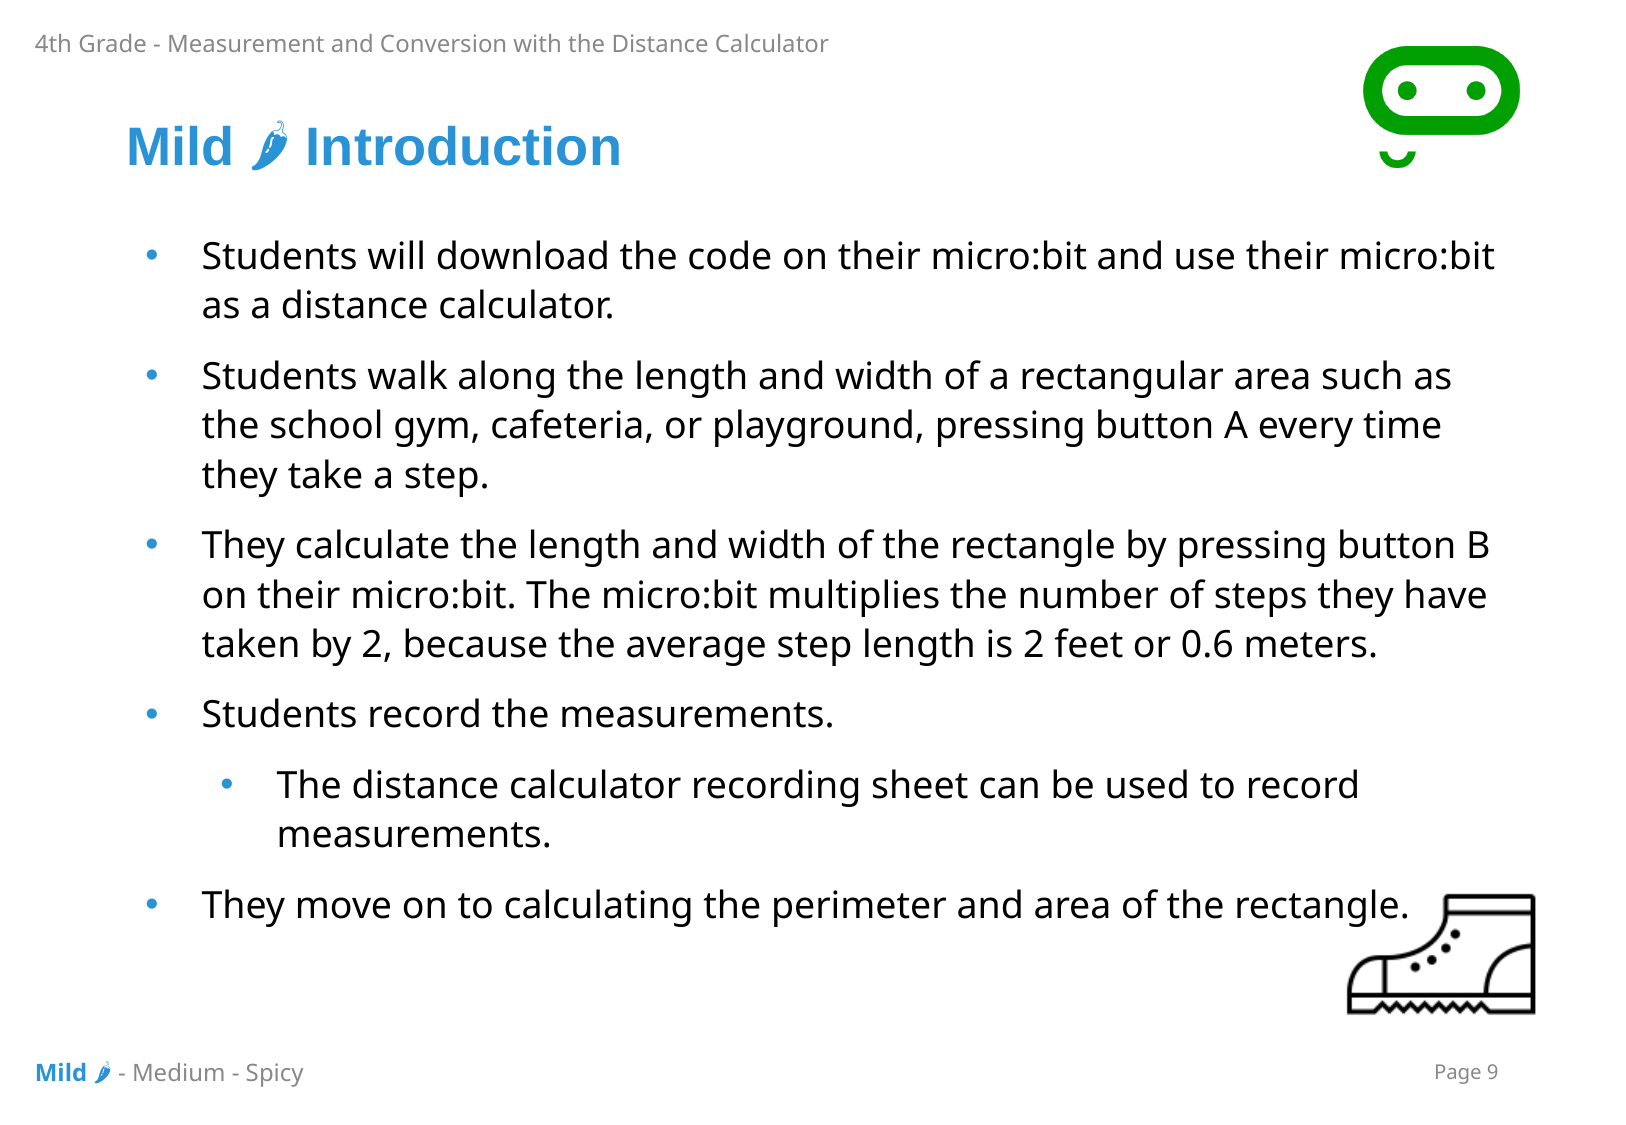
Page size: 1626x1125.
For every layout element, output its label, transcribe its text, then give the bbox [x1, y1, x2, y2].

picture [1327, 841, 1556, 1070]
picture [1362, 46, 1521, 168]
title Mild 🌶️ Introduction [111, 74, 1514, 220]
text_box Mild 🌶️ - Medium - Spicy [19, 1042, 623, 1103]
list Students will download the code on their micro:bit and use their micro:bit as a distance calculator. Students walk along the length and width of a rectangular area such as the school gym, cafeteria, or playground, pressing button A every time they take a step. They calculate the length and width of the rectangle by pressing button B on their micro:bit. The micro:bit multiplies the number of steps they have taken by 2, because the average step length is 2 feet or 0.6 meters. Students record the measurements. The distance calculator recording sheet can be used to record measurements. They move on to calculating the perimeter and area of the rectangle. [111, 220, 1514, 977]
slide_number Page 9 [1147, 1042, 1514, 1103]
